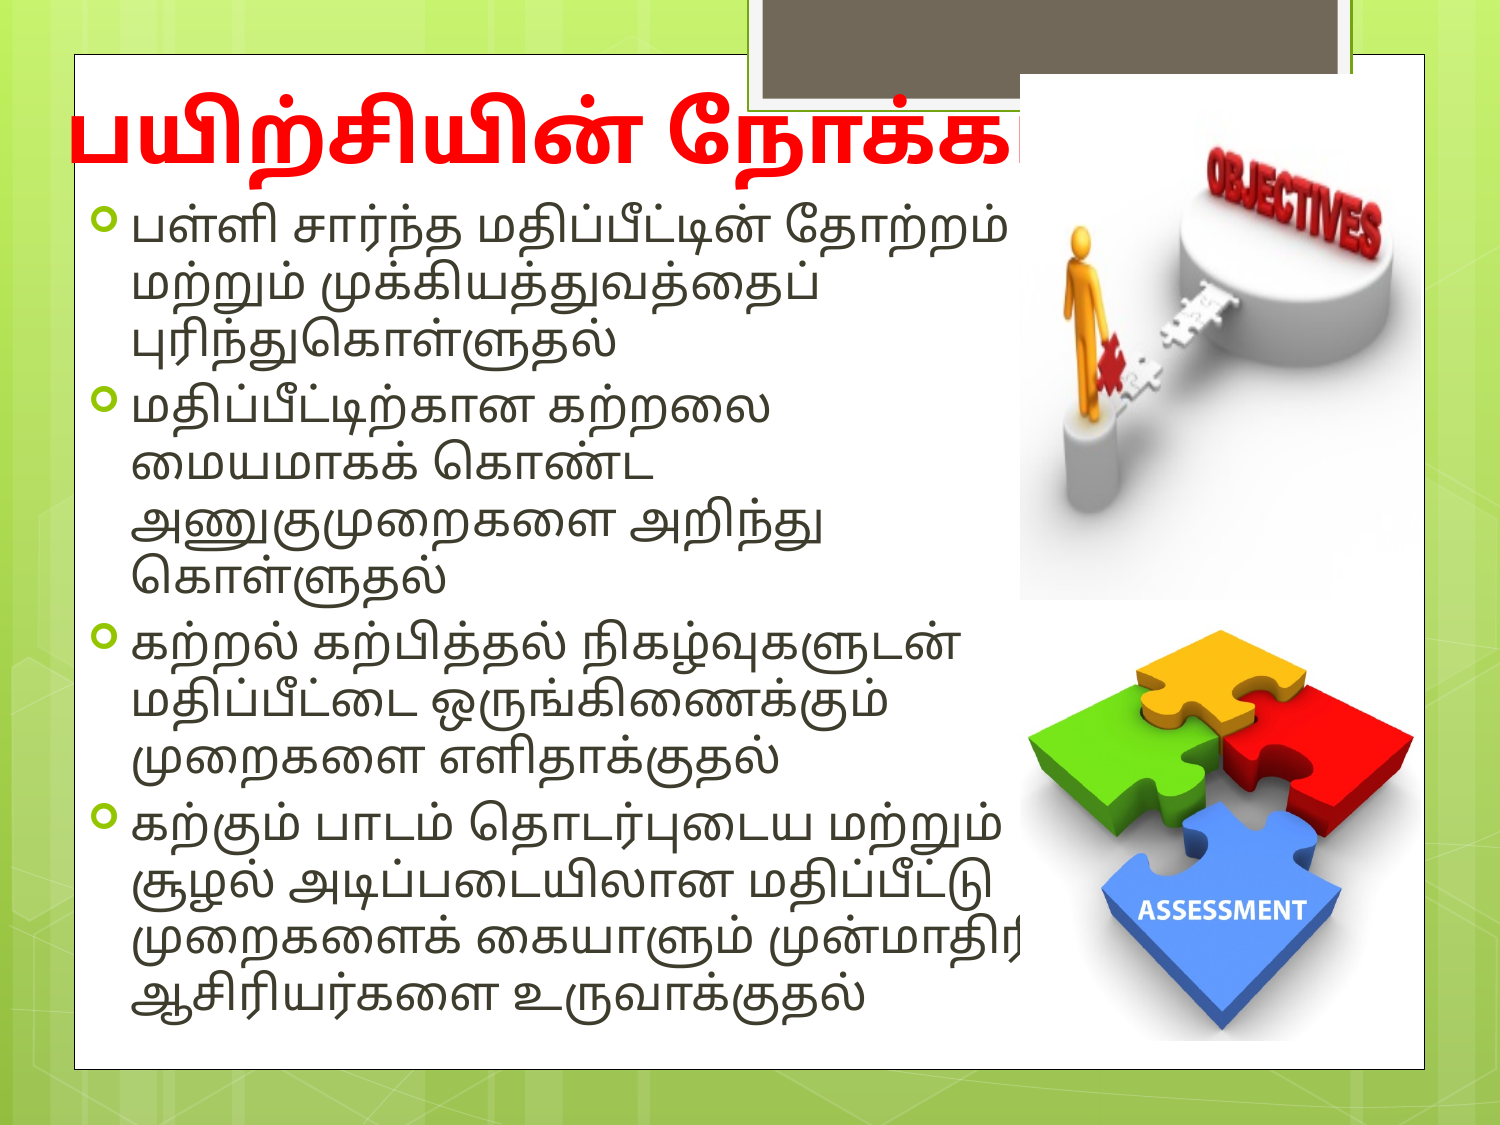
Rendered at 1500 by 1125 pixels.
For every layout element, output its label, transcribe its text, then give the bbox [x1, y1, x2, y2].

picture [1020, 74, 1421, 601]
title பயிற்சியின் நோக்கம் [50, 0, 1400, 188]
picture [1020, 624, 1421, 1042]
list பள்ளி சார்ந்த மதிப்பீட்டின் தோற்றம் மற்றும் முக்கியத்துவத்தைப் புரிந்துகொள்ளுதல் மதிப்பீட்டிற்கான கற்றலை மையமாகக் கொண்ட அணுகுமுறைகளை அறிந்து கொள்ளுதல் கற்றல் கற்பித்தல் நிகழ்வுகளுடன் மதிப்பீட்டை ஒருங்கிணைக்கும் முறைகளை எளிதாக்குதல் கற்கும் பாடம் தொடர்புடைய மற்றும் சூழல் அடிப்படையிலான மதிப்பீட்டு முறைகளைக் கையாளும் முன்மாதிரி ஆசிரியர்களை உருவாக்குதல் [62, 187, 1063, 1075]
